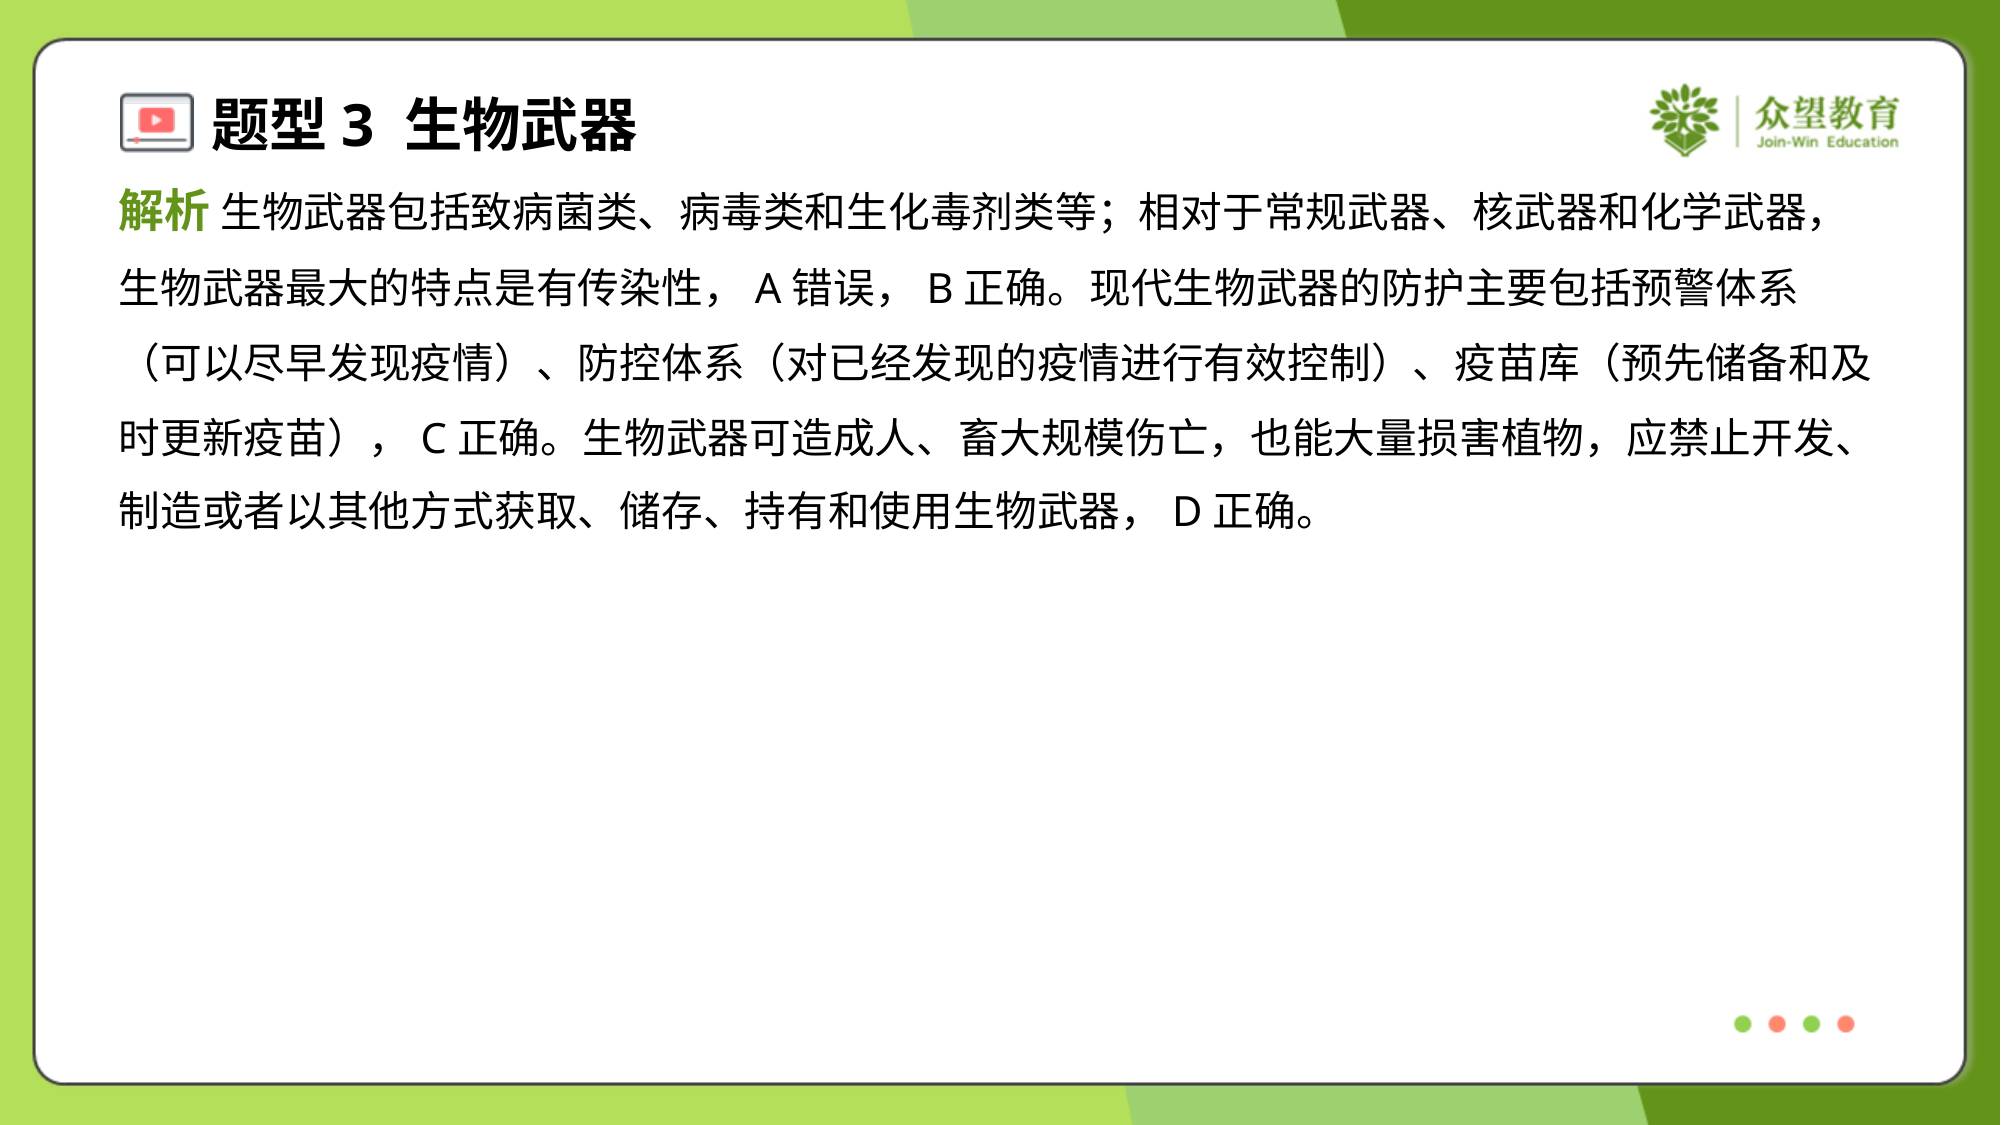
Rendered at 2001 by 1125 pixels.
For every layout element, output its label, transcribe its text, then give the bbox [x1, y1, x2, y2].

picture [0, 0, 2000, 1125]
text_box 解析 生物武器包括致病菌类、病毒类和生化毒剂类等；相对于常规武器、核武器和化学武器， 生物武器最大的特点是有传染性，A错误，B正确。现代生物武器的防护主要包括预警体系 （可以尽早发现疫情）、防控体系（对已经发现的疫情进行有效控制）、疫苗库（预先储备和及 时更新疫苗），C正确。生物武器可造成人、畜大规模伤亡，也能大量损害植物，应禁止开发、 制造或者以其他方式获取、储存、持有和使用生物武器，D正确。 [118, 159, 1883, 527]
